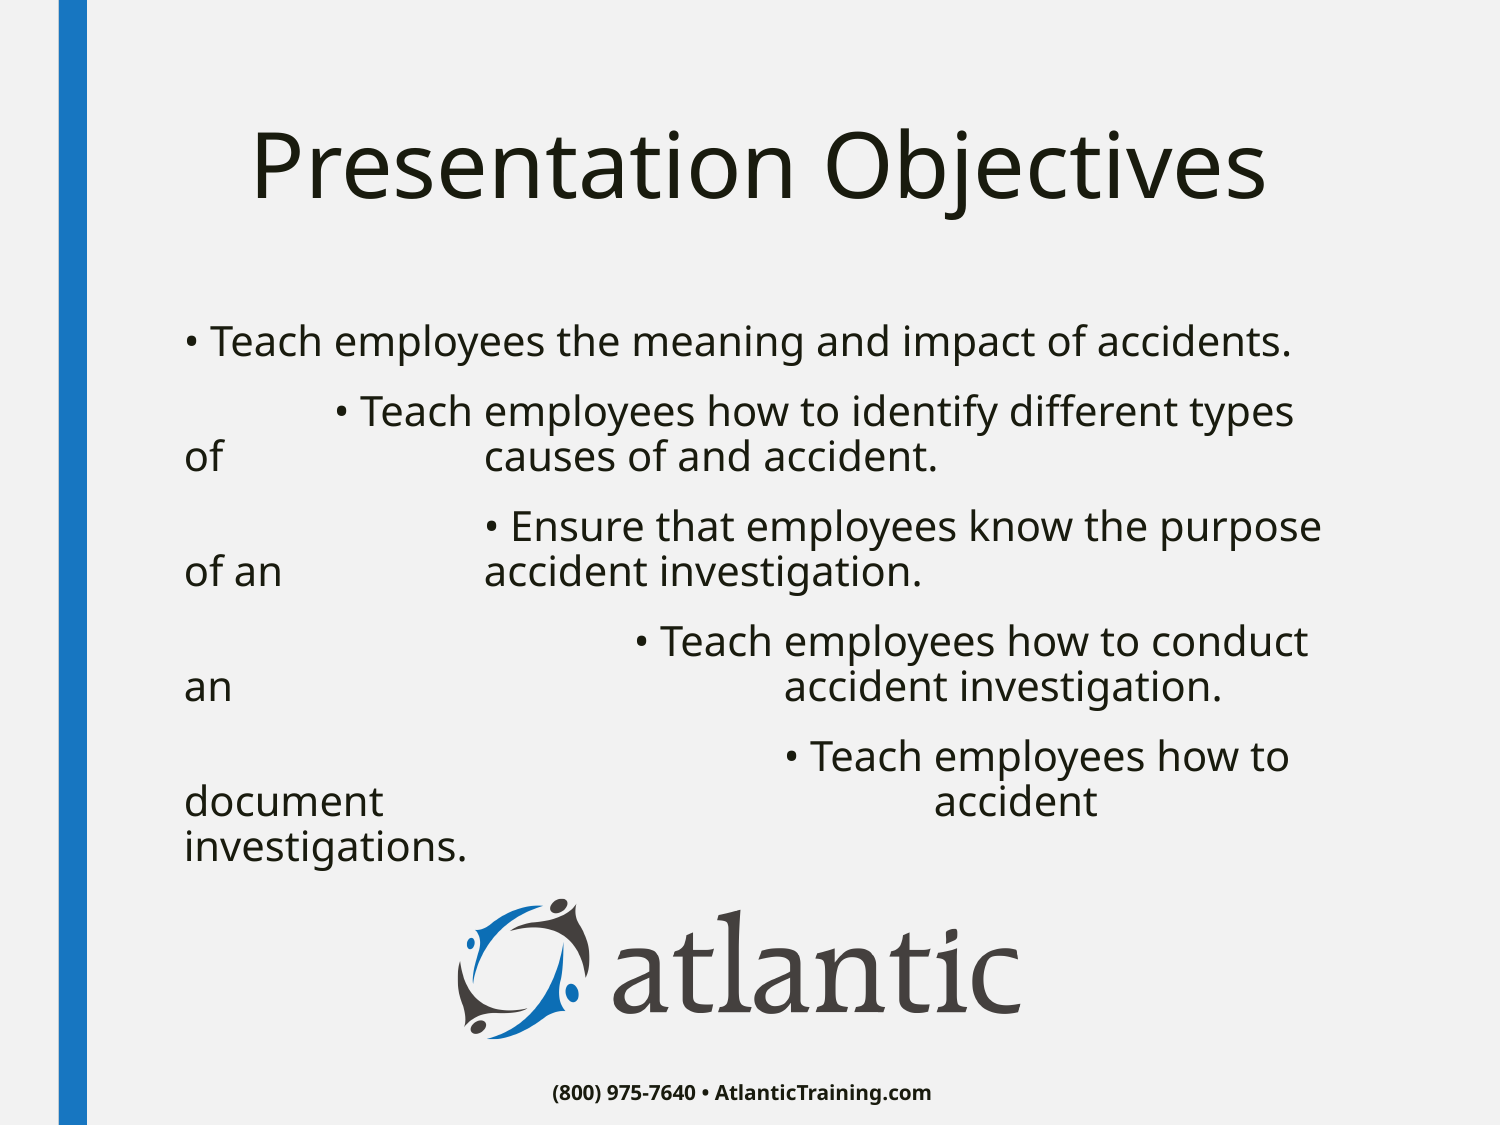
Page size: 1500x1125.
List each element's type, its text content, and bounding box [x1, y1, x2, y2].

picture [454, 900, 1030, 1058]
footer (800) 975-7640 • AtlanticTraining.com [355, 1058, 1129, 1125]
list • Teach employees the meaning and impact of accidents. • Teach employees how to identify different types of causes of and accident. • Ensure that employees know the purpose of an accident investigation. • Teach employees how to conduct an accident investigation. • Teach employees how to document accident investigations. [168, 312, 1351, 900]
title Presentation Objectives [168, 112, 1351, 312]
